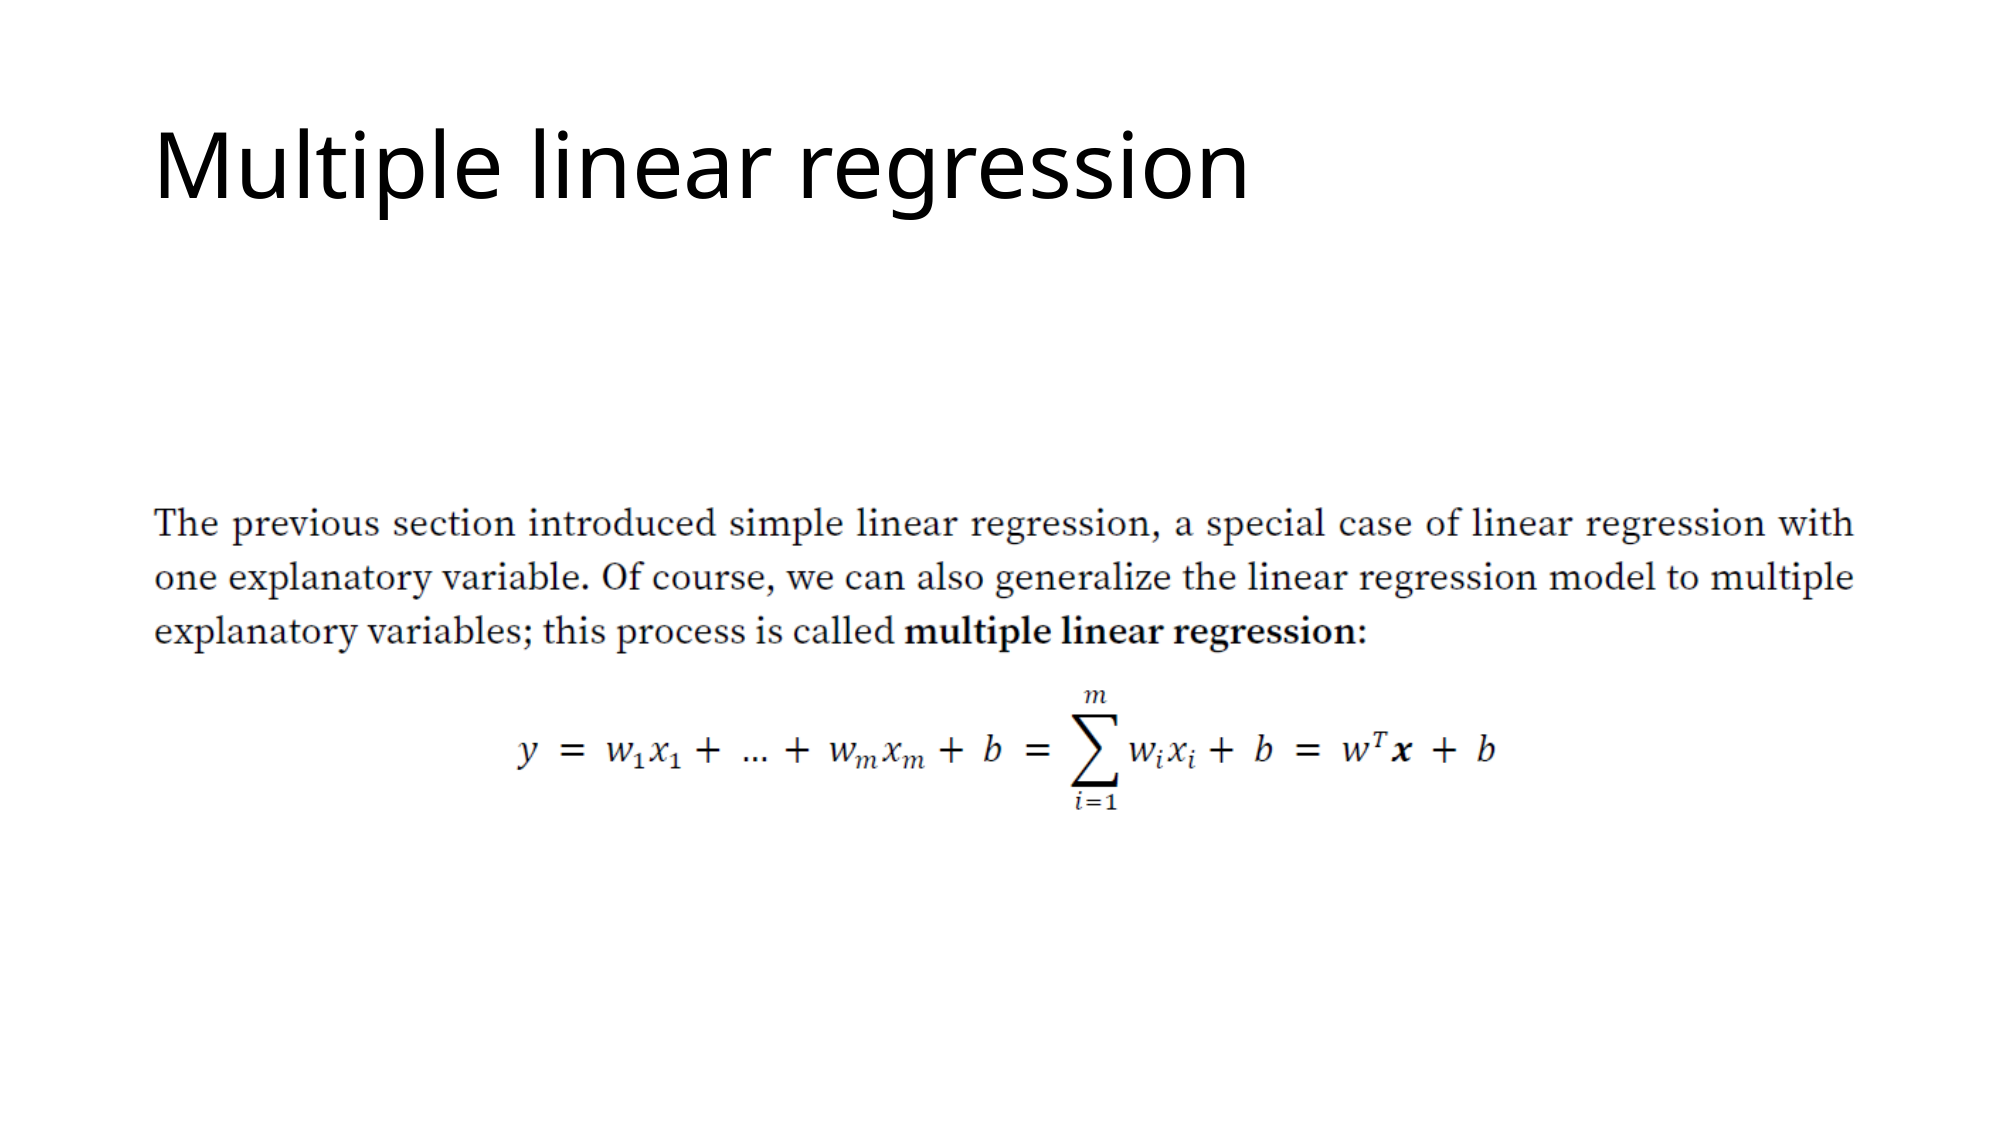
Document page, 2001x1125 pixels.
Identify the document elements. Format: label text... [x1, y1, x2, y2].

title Multiple linear regression [137, 59, 1863, 278]
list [137, 489, 1863, 824]
